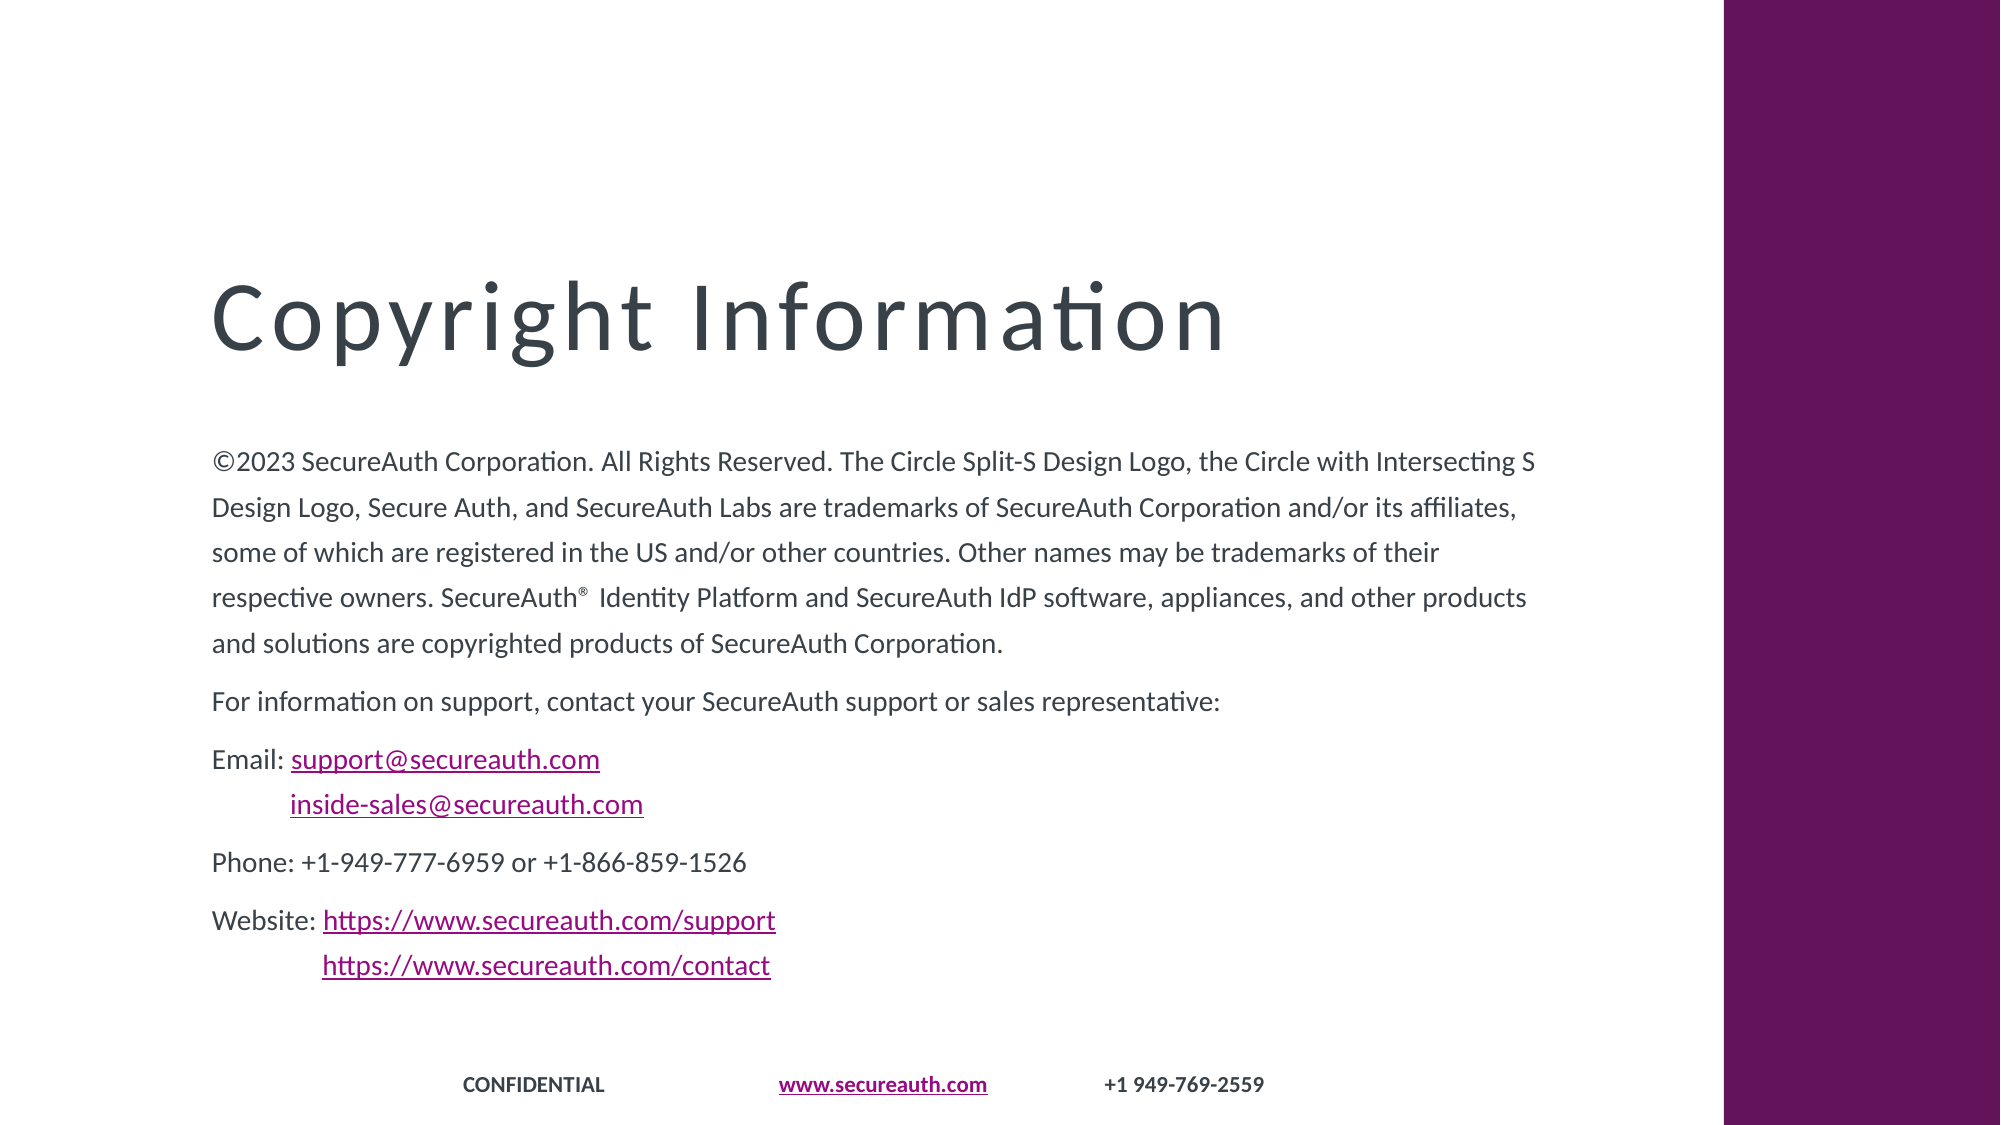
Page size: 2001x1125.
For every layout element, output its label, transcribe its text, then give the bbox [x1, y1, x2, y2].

list ©2023 SecureAuth Corporation. All Rights Reserved. The Circle Split-S Design Logo, the Circle with Intersecting S Design Logo, Secure Auth, and SecureAuth Labs are trademarks of SecureAuth Corporation and/or its affiliates, some of which are registered in the US and/or other countries. Other names may be trademarks of their respective owners. SecureAuth® Identity Platform and SecureAuth IdP software, appliances, and other products and solutions are copyrighted products of SecureAuth Corporation. For information on support, contact your SecureAuth support or sales representative: Email: support@secureauth.com inside-sales@secureauth.com Phone: +1-949-777-6959 or +1-866-859-1526 Website: https://www.secureauth.com/support https://www.secureauth.com/contact [197, 424, 1574, 1002]
text_box CONFIDENTIAL www.secureauth.com +1 949-769-2559 [171, 1061, 1551, 1106]
title Copyright Information [197, 243, 1658, 383]
